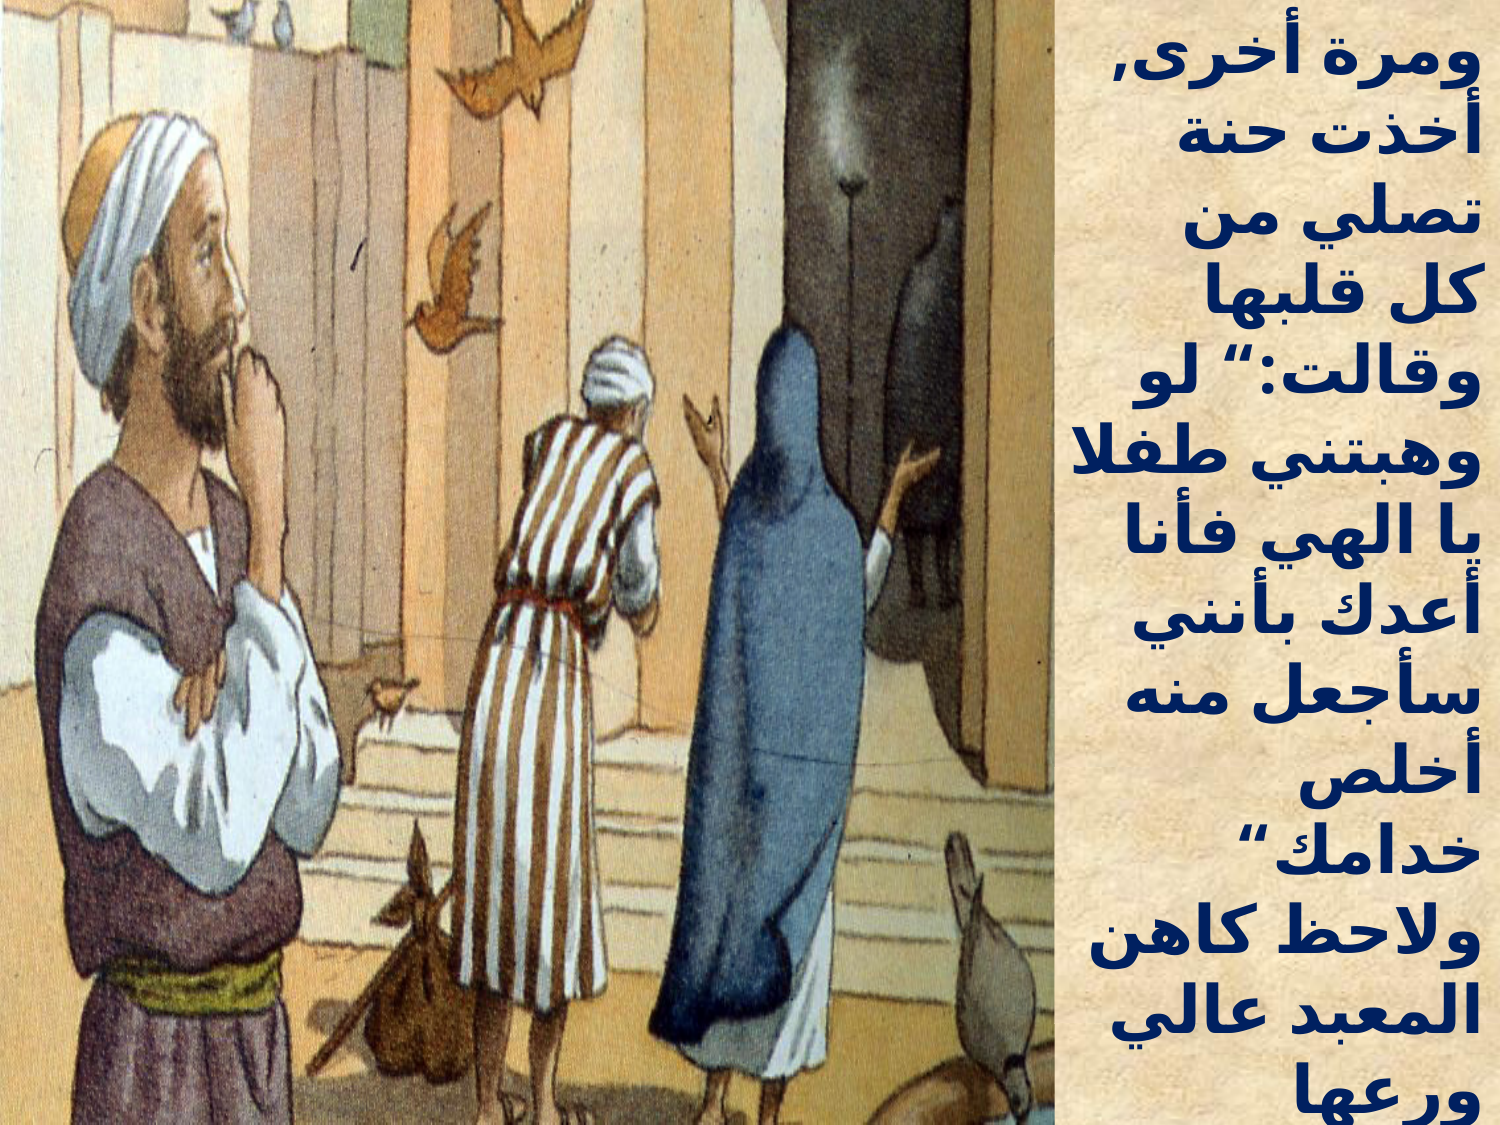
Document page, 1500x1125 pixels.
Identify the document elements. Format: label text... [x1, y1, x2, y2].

picture [0, 0, 1055, 1125]
text_box ومرة أخرى, أخذت حنة تصلي من كل قلبها وقالت:“ لو وهبتني طفلا يا الهي فأنا أعدك بأنني سأجعل منه أخلص خدامك“ ولاحظ كاهن المعبد عالي ورعها وايمانها, فباركها. وحين غادرت حنة المعبد شعرت براحة كبيرة وخف حزنها [1056, 0, 1500, 1125]
